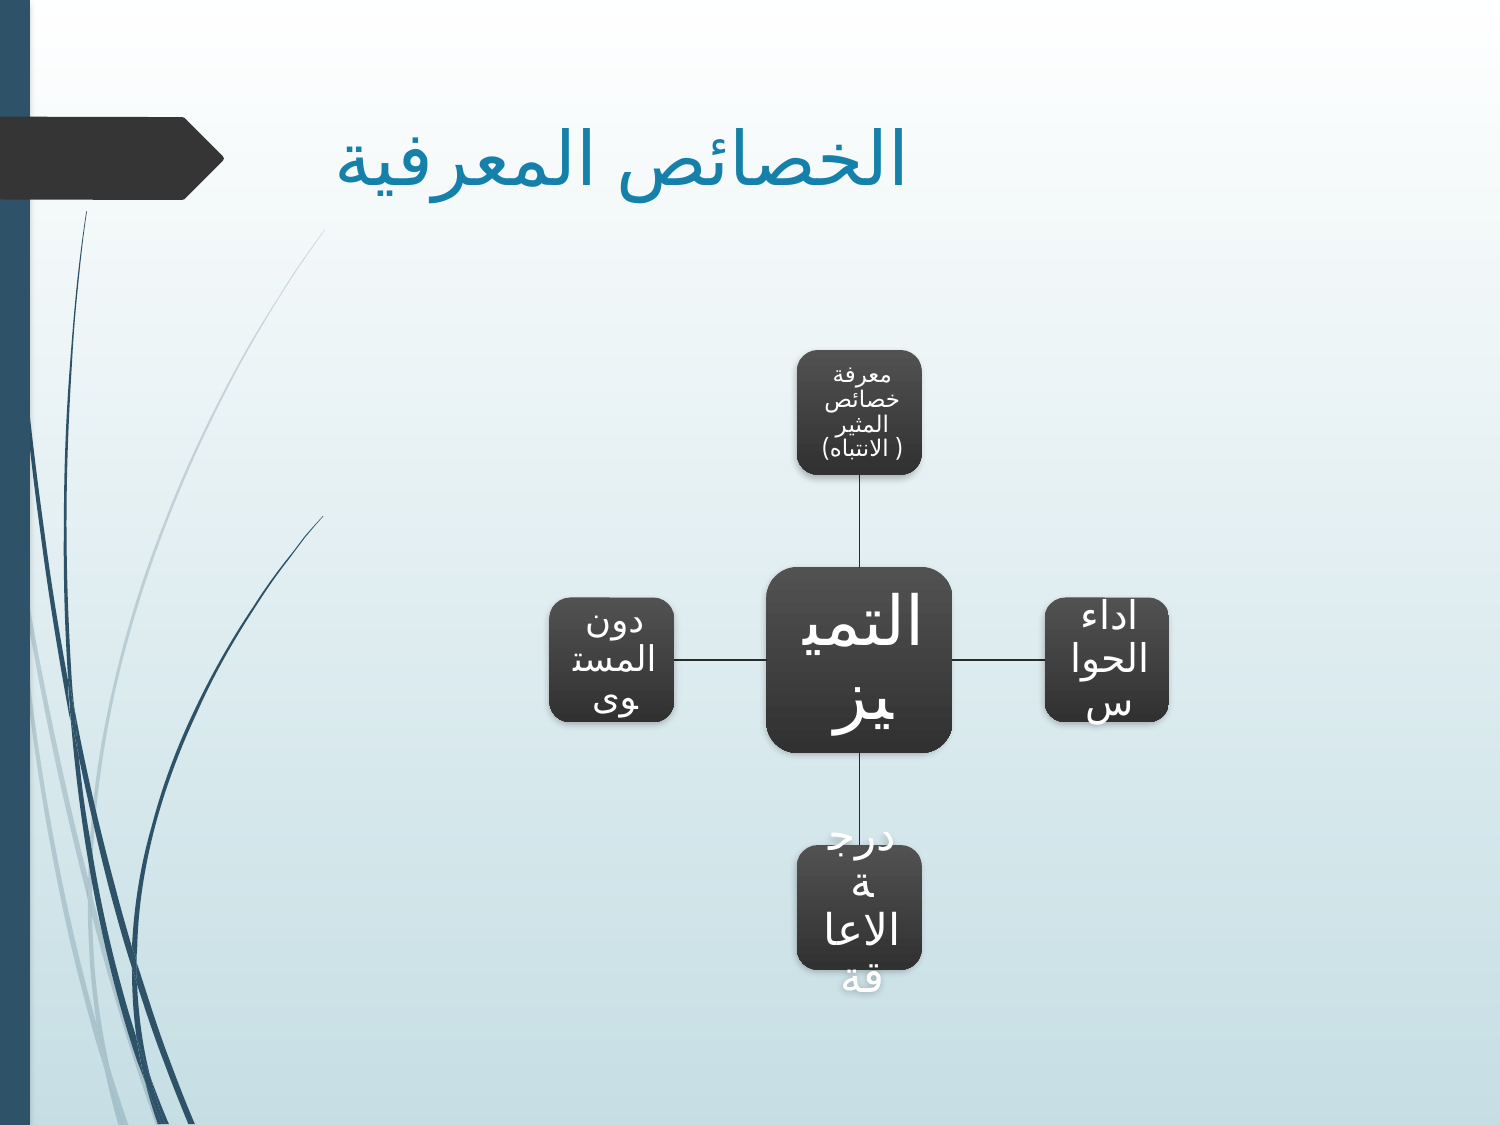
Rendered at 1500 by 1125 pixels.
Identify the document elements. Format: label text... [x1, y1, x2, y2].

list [318, 349, 1401, 971]
title الخصائص المعرفية [319, 102, 1400, 313]
